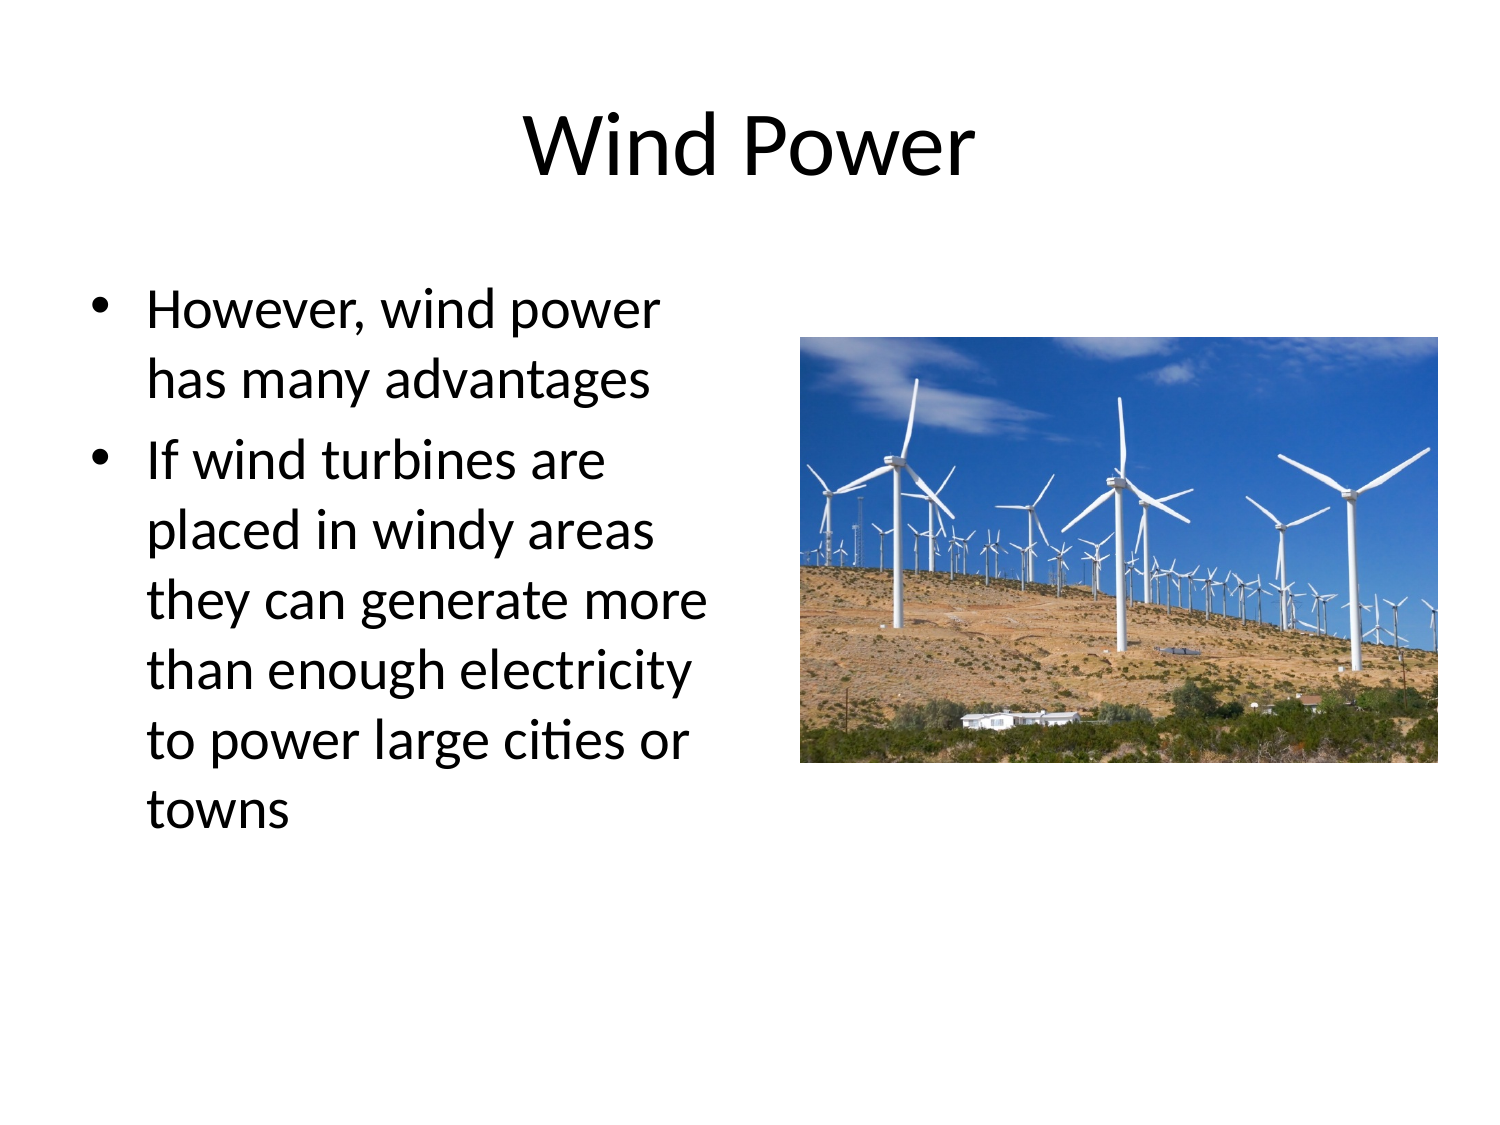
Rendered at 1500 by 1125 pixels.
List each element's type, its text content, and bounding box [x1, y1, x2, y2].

list However, wind power has many advantages If wind turbines are placed in windy areas they can generate more than enough electricity to power large cities or towns [75, 262, 738, 1005]
picture [799, 337, 1438, 763]
title Wind Power [75, 45, 1425, 233]
